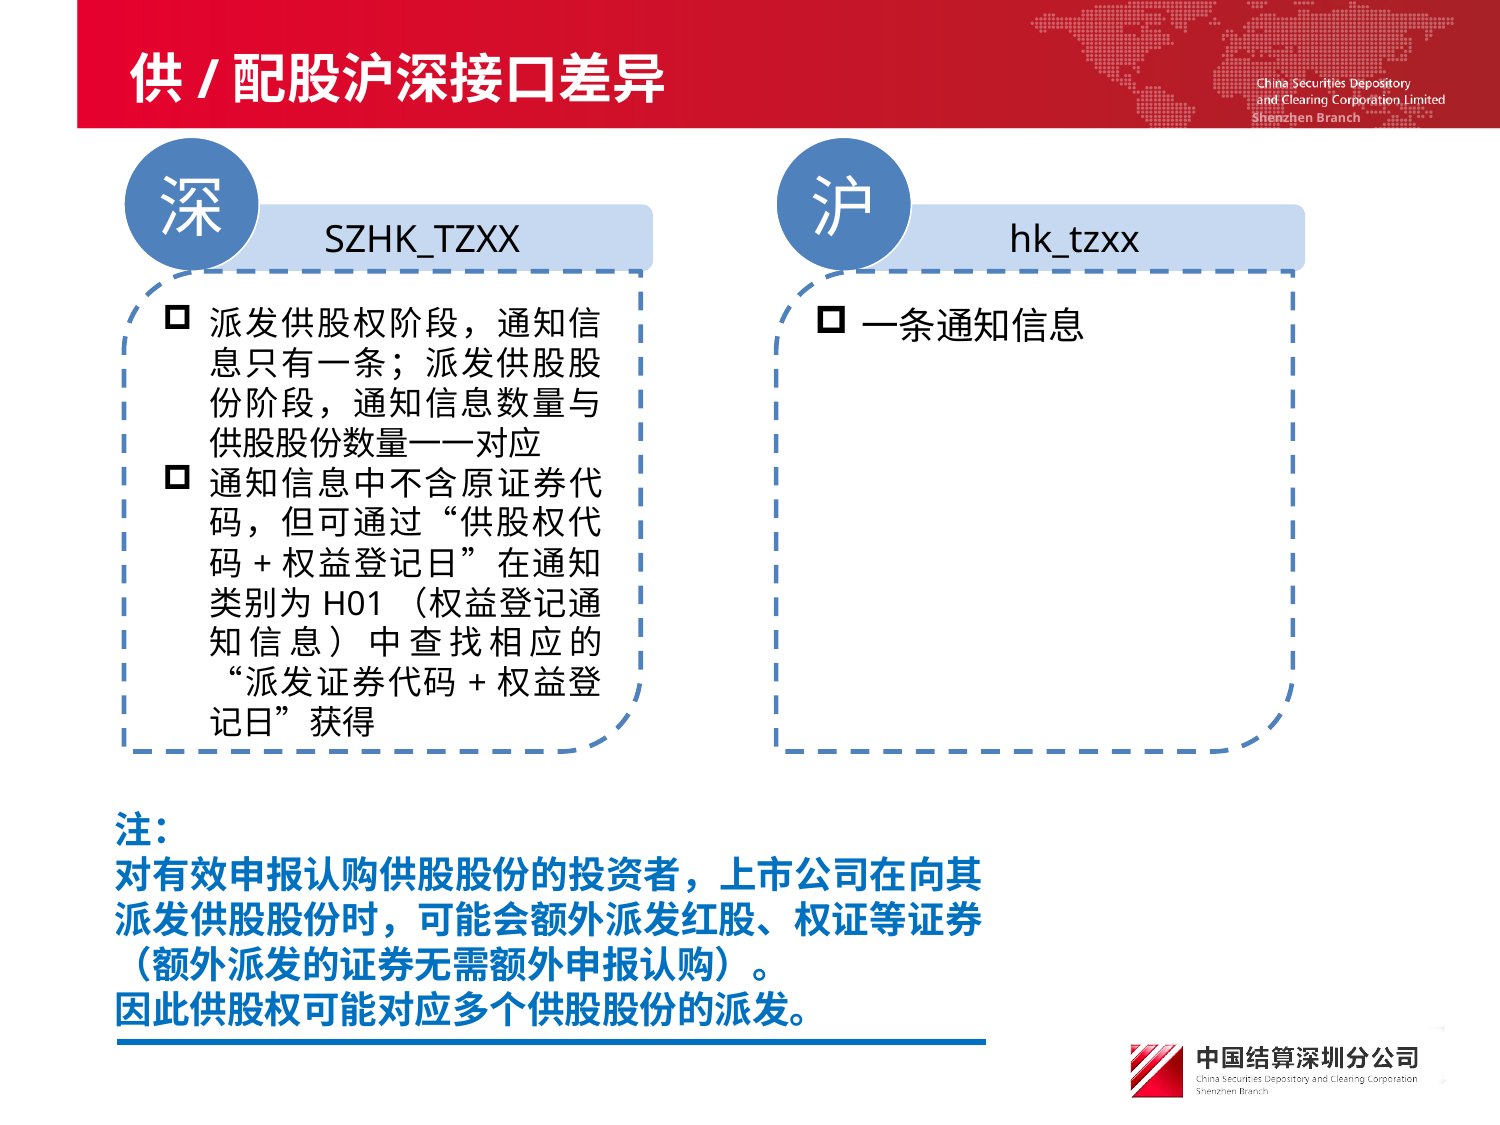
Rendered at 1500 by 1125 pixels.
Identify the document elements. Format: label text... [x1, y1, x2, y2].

title 供/配股沪深接口差异 [115, 12, 1241, 142]
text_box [123, 136, 1306, 752]
picture [0, 0, 1500, 1125]
text_box 注： 对有效申报认购供股股份的投资者，上市公司在向其派发供股股份时，可能会额外派发红股、权证等证券（额外派发的证券无需额外申报认购）。 因此供股权可能对应多个供股股份的派发。 [100, 798, 998, 1039]
